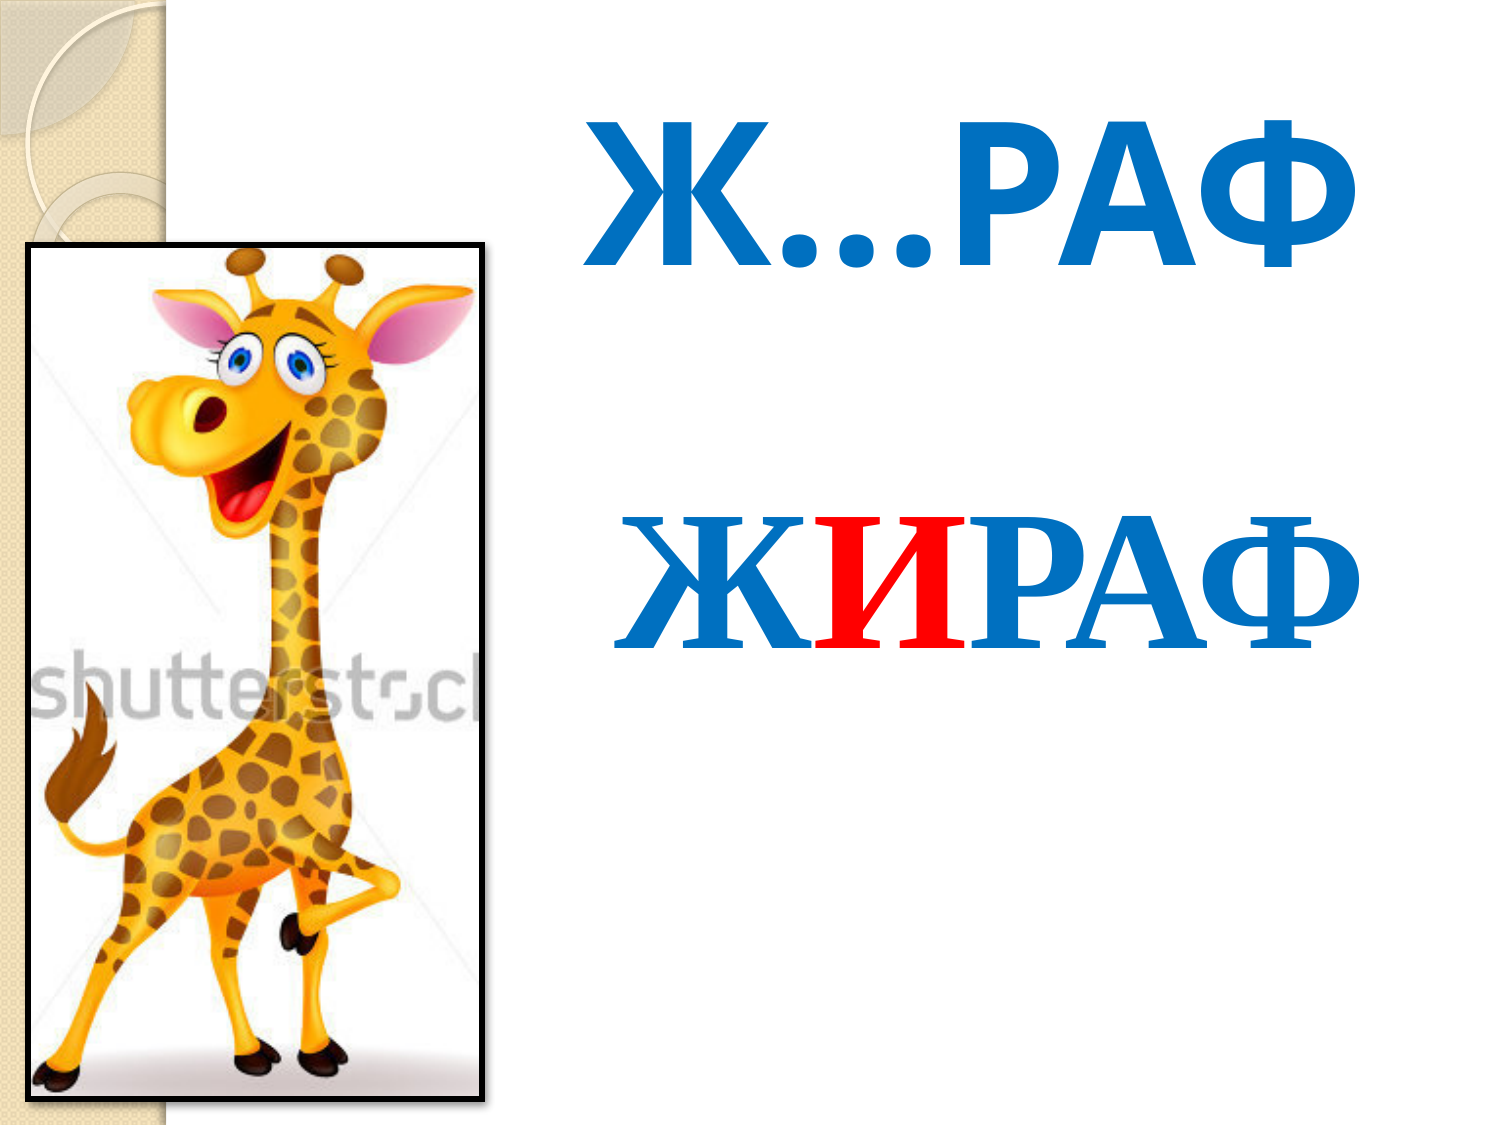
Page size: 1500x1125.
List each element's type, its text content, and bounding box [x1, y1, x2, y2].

picture [30, 247, 480, 1096]
text_box ЖИРАФ [599, 441, 1438, 697]
list Ж…РАФ [512, 58, 1422, 378]
